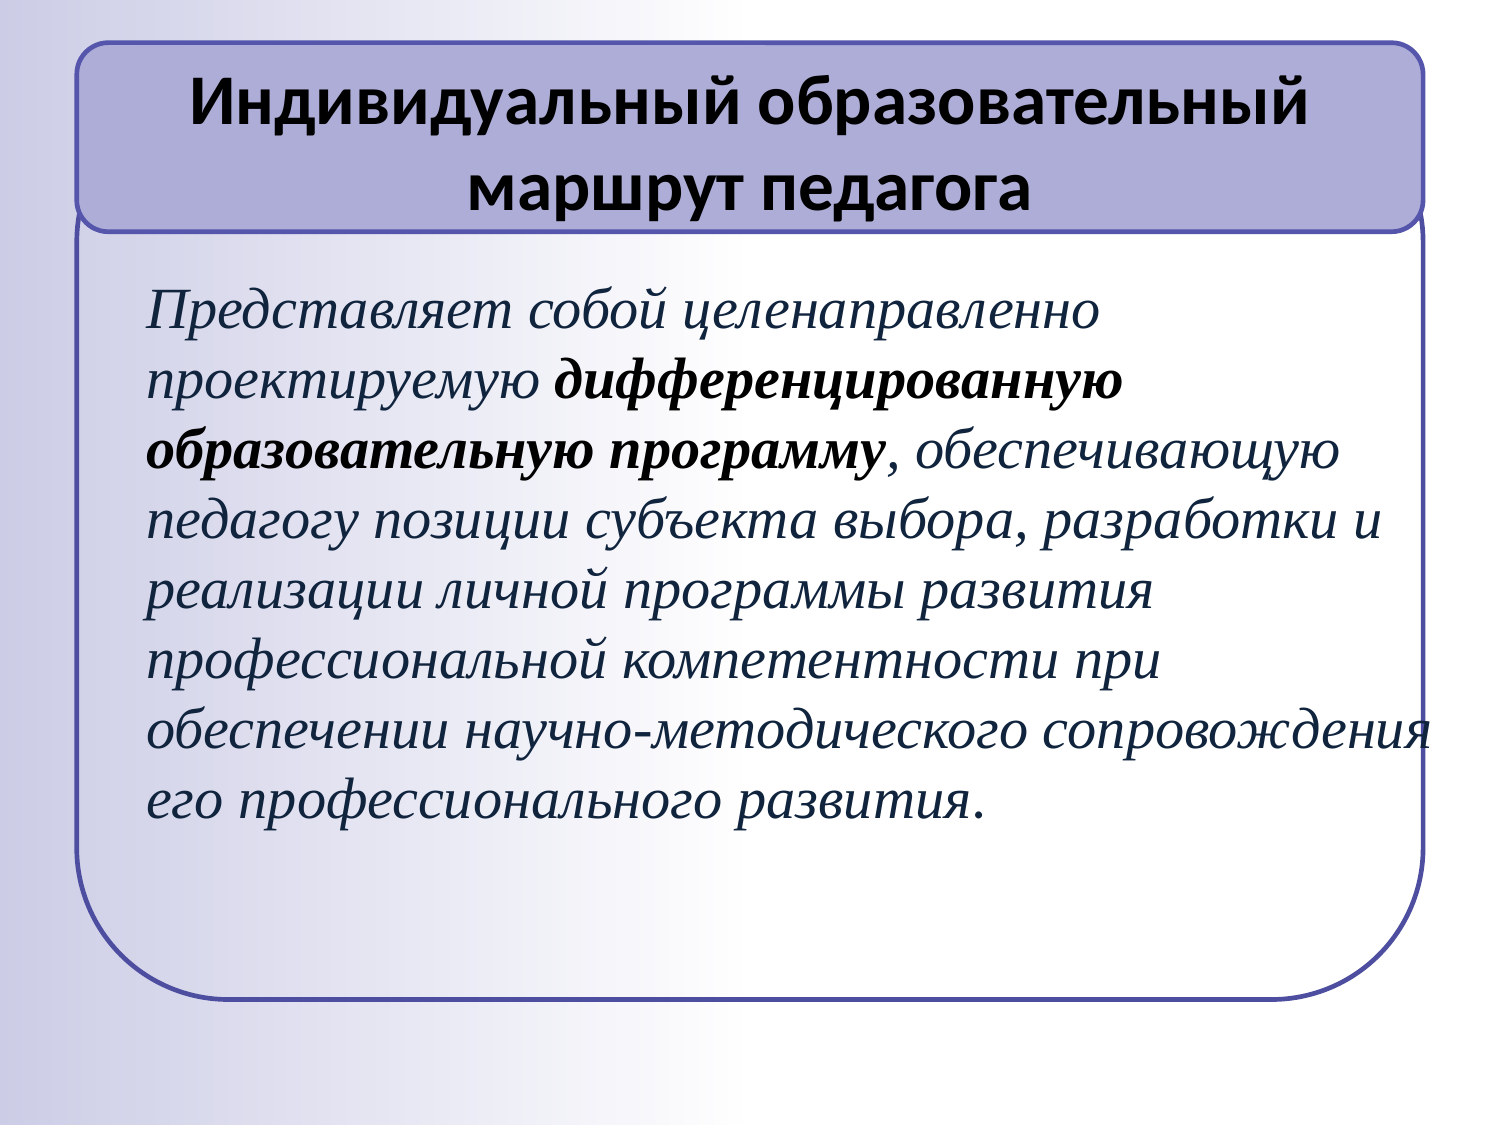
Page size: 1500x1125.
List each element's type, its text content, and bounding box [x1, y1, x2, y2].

title Индивидуальный образовательный маршрут педагога [100, 45, 1400, 233]
list Представляет собой целенаправленно проектируемую дифференцированную образовательную программу, обеспечивающую педагогу позиции субъекта выбора, разработки и реализации личной программы развития профессиональной компетентности при обеспечении научно-методического сопровождения его профессионального развития. [74, 262, 1454, 1125]
